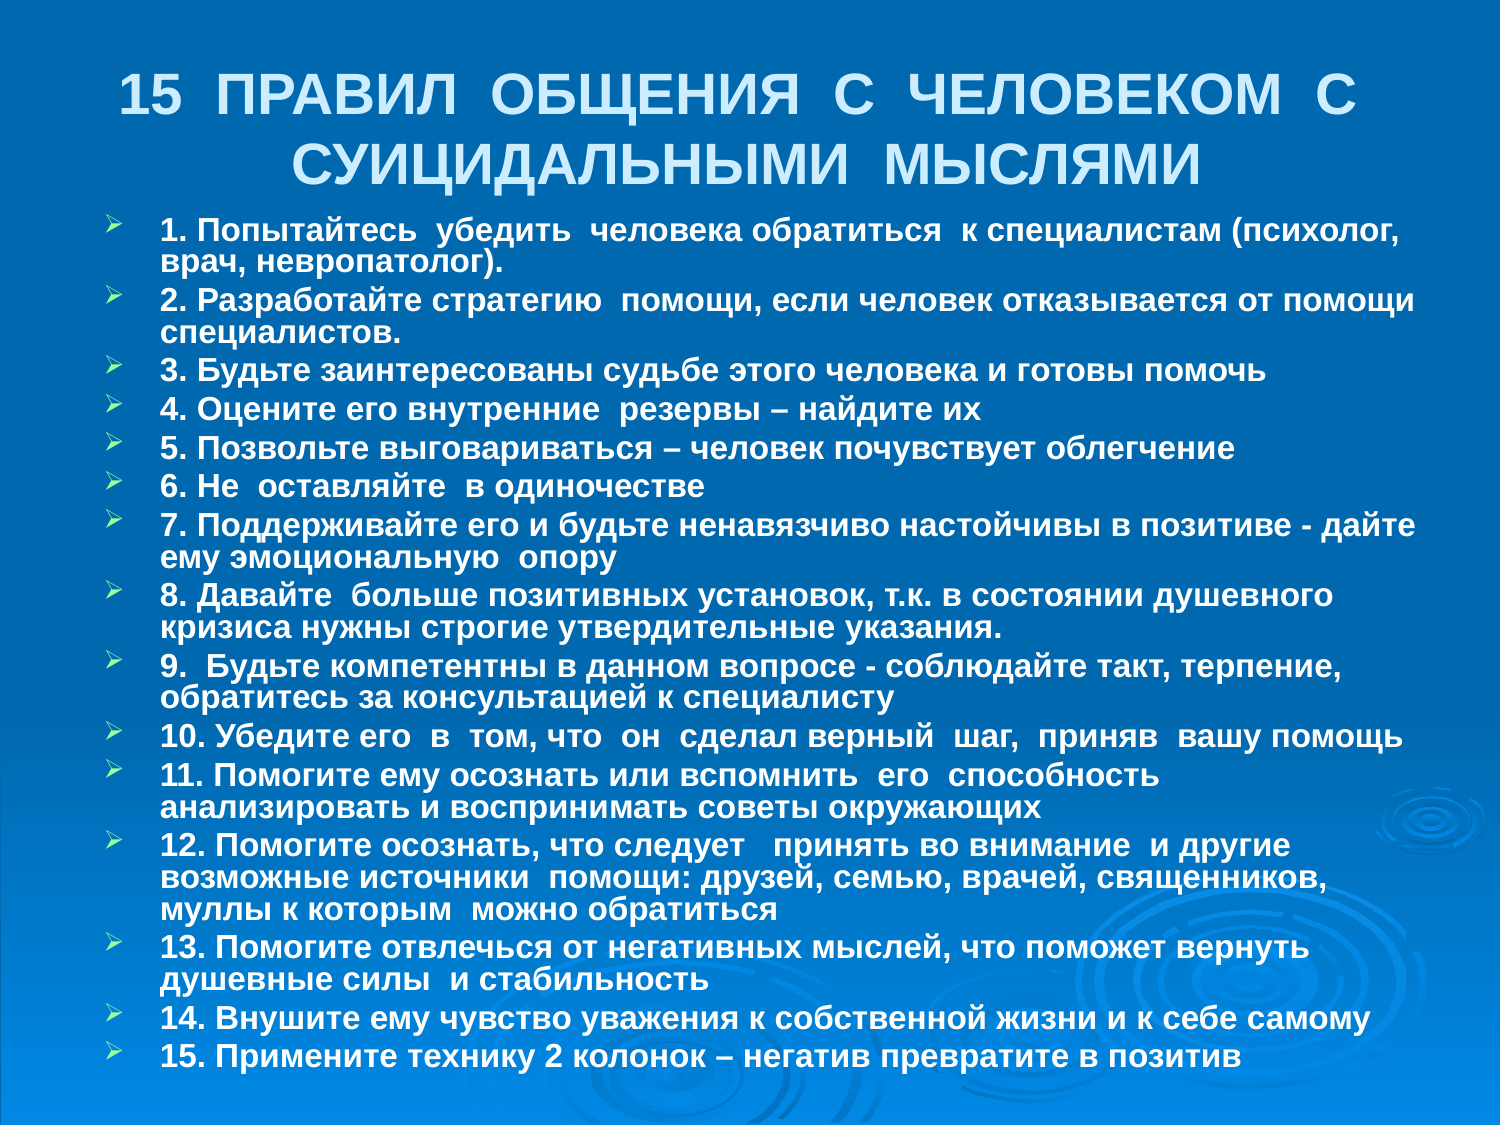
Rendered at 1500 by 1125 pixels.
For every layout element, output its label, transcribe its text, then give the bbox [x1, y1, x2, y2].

title 15 ПРАВИЛ ОБЩЕНИЯ С ЧЕЛОВЕКОМ С СУИЦИДАЛЬНЫМИ МЫСЛЯМИ [89, 80, 1404, 173]
list 1. Попытайтесь убедить человека обратиться к специалистам (психолог, врач, невропатолог). 2. Разработайте стратегию помощи, если человек отказывается от помощи специалистов. 3. Будьте заинтересованы судьбе этого человека и готовы помочь 4. Оцените его внутренние резервы – найдите их 5. Позвольте выговариваться – человек почувствует облегчение 6. Не оставляйте в одиночестве 7. Поддерживайте его и будьте ненавязчиво настойчивы в позитиве - дайте ему эмоциональную опору 8. Давайте больше позитивных установок, т.к. в состоянии душевного кризиса нужны строгие утвердительные указания. 9. Будьте компетентны в данном вопросе - соблюдайте такт, терпение, обратитесь за консультацией к специалисту 10. Убедите его в том, что он сделал верный шаг, приняв вашу помощь 11. Помогите ему осознать или вспомнить его способность анализировать и воспринимать советы окружающих 12. Помогите осознать, что следует принять во внимание и другие возможные источники помощи: друзей, семью, врачей, священников, муллы к которым можно обратиться 13. Помогите отвлечься от негативных мыслей, что поможет вернуть душевные силы и стабильность 14. Внушите ему чувство уважения к собственной жизни и к себе самому 15. Примените технику 2 колонок – негатив превратите в позитив [88, 207, 1439, 1125]
